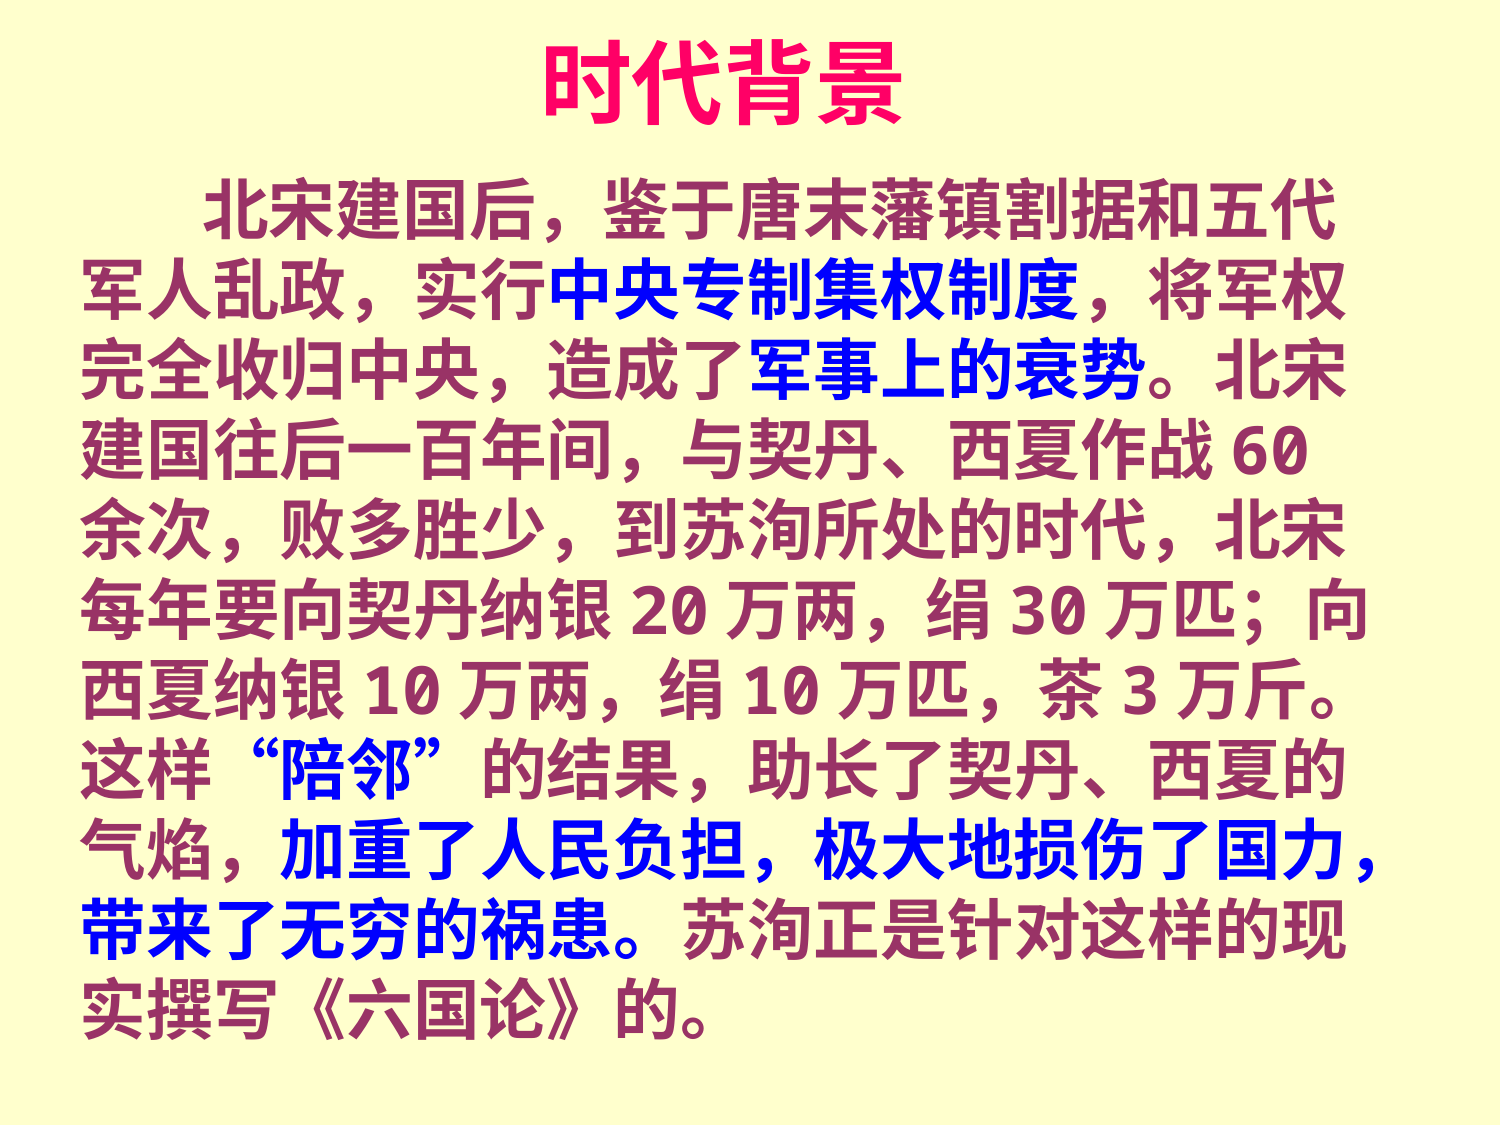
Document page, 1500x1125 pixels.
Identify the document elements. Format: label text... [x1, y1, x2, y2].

text_box 时代背景 [525, 18, 1001, 144]
text_box 北宋建国后，鉴于唐末藩镇割据和五代军人乱政，实行中央专制集权制度，将军权完全收归中央，造成了军事上的衰势。北宋建国往后一百年间，与契丹、西夏作战60余次，败多胜少，到苏洵所处的时代，北宋每年要向契丹纳银20万两，绢30万匹；向西夏纳银10万两，绢10万匹，茶3万斤。这样“陪邻”的结果，助长了契丹、西夏的气焰，加重了人民负担，极大地损伤了国力，带来了无穷的祸患。苏洵正是针对这样的现实撰写《六国论》的。 [64, 160, 1403, 1056]
